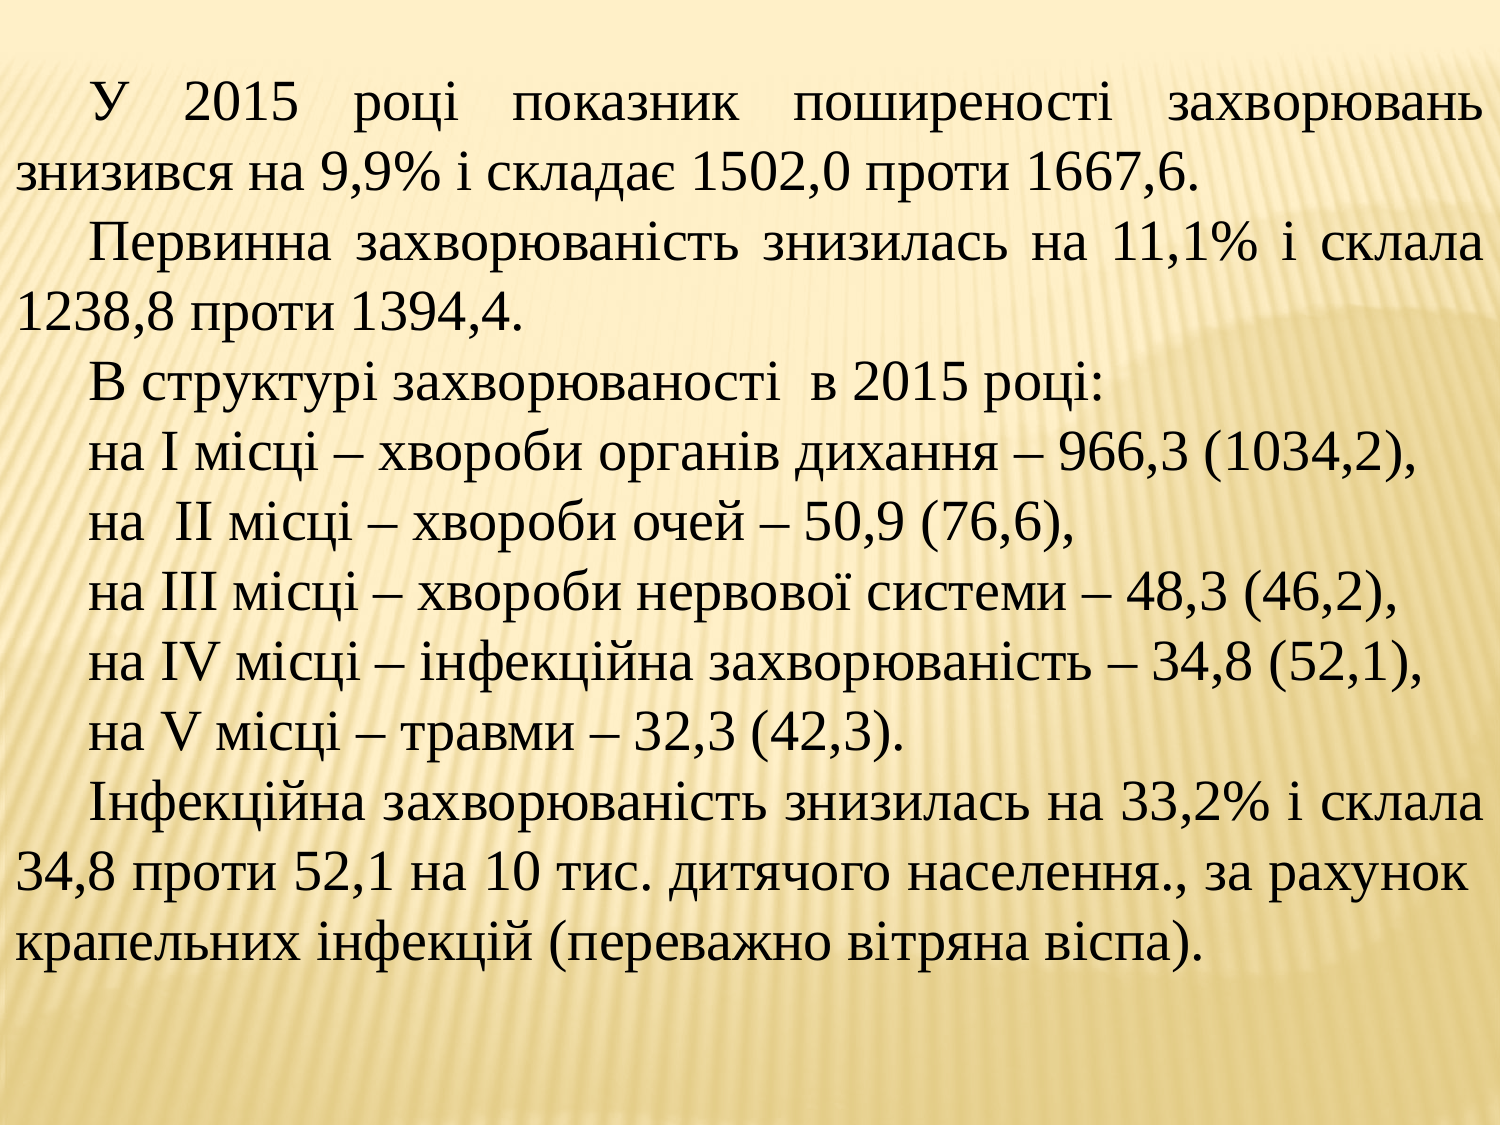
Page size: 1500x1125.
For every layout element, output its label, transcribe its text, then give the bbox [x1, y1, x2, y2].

text_box У 2015 році показник поширеності захворювань знизився на 9,9% і складає 1502,0 проти 1667,6. Первинна захворюваність знизилась на 11,1% і склала 1238,8 проти 1394,4. В структурі захворюваності в 2015 році: на І місці – хвороби органів дихання – 966,3 (1034,2), на ІІ місці – хвороби очей – 50,9 (76,6), на ІІІ місці – хвороби нервової системи – 48,3 (46,2), на IV місці – інфекційна захворюваність – 34,8 (52,1), на V місці – травми – 32,3 (42,3). Інфекційна захворюваність знизилась на 33,2% і склала 34,8 проти 52,1 на 10 тис. дитячого населення., за рахунок крапельних інфекцій (переважно вітряна віспа). [0, 54, 1500, 1050]
